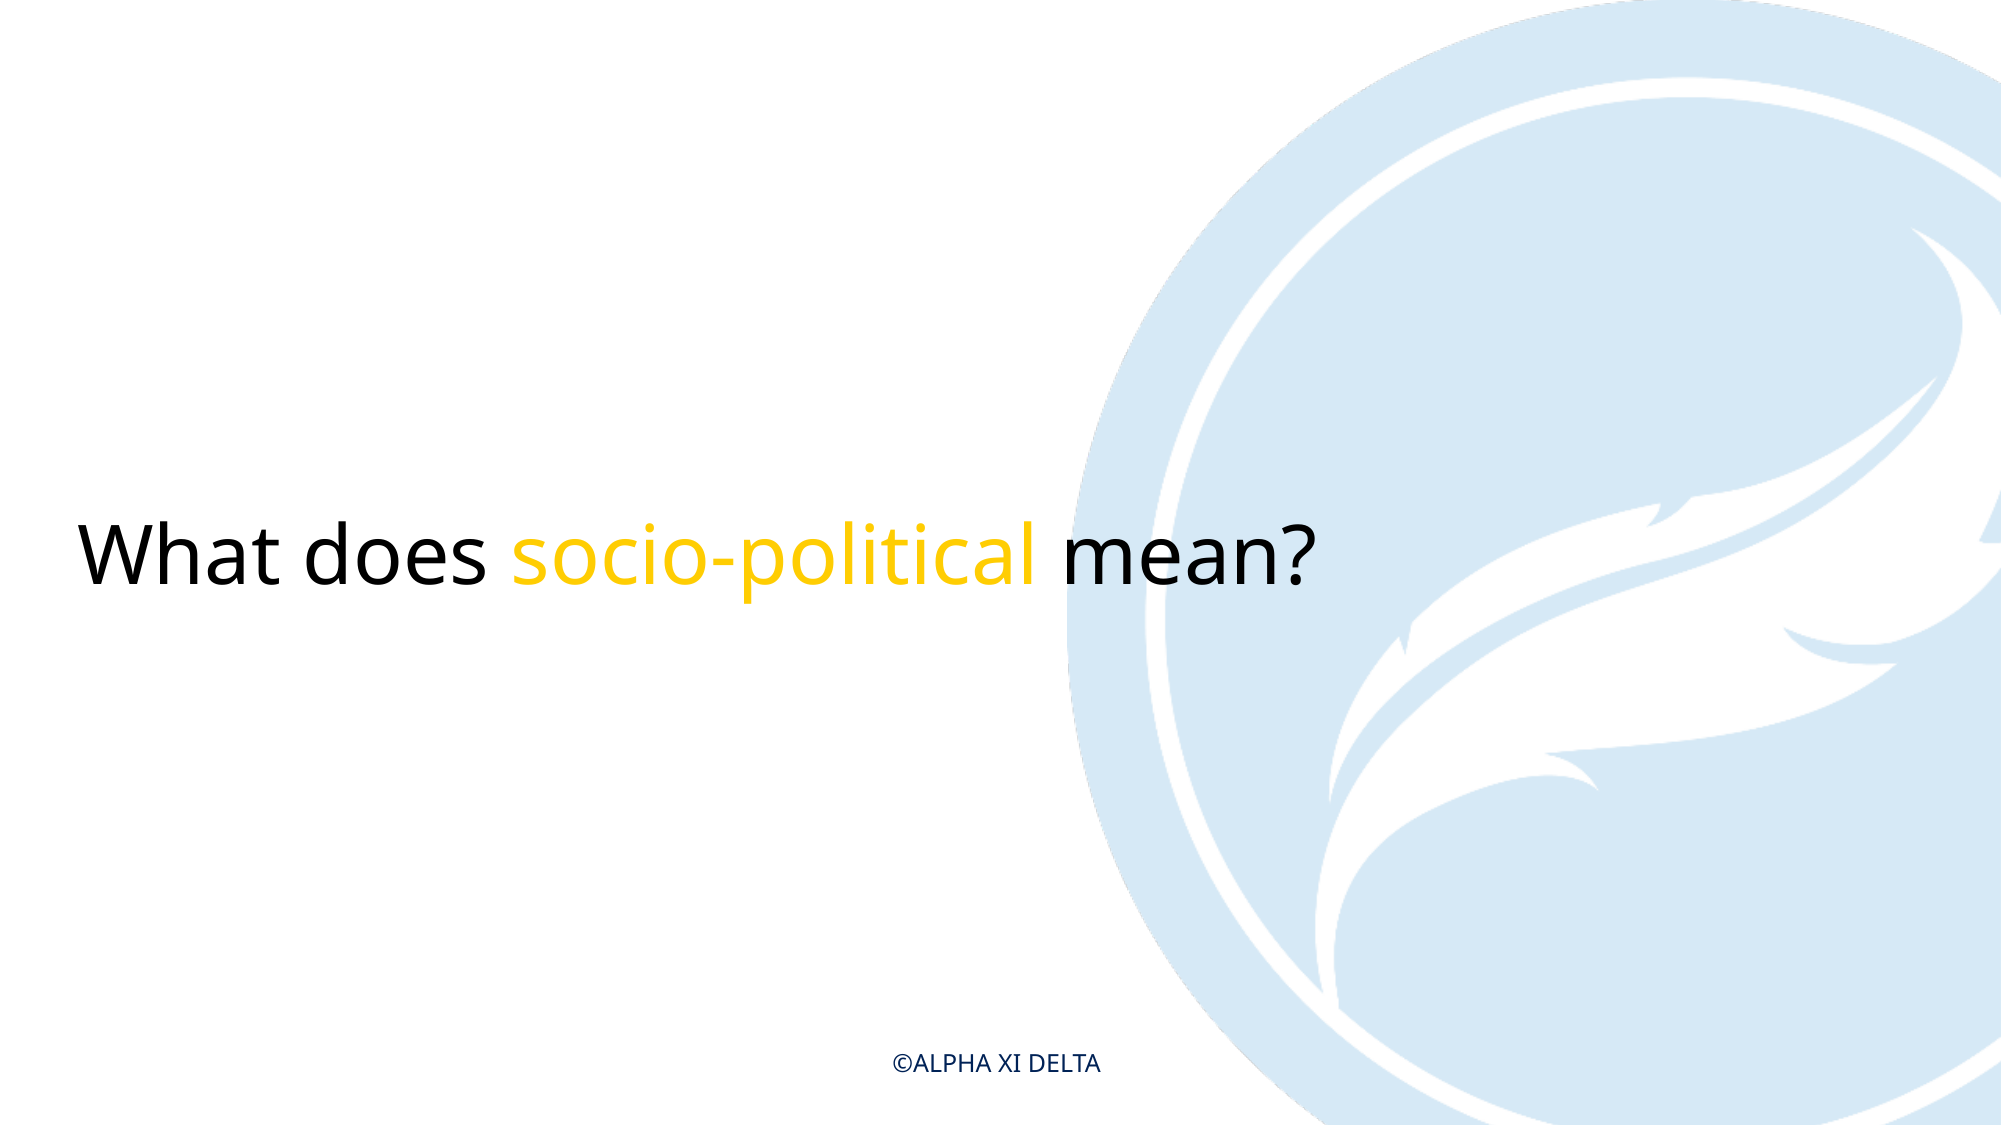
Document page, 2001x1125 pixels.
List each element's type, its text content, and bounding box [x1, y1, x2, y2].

footer ©ALPHA XI DELTA [137, 1032, 1863, 1092]
list What does socio-political mean? [45, 506, 1350, 619]
